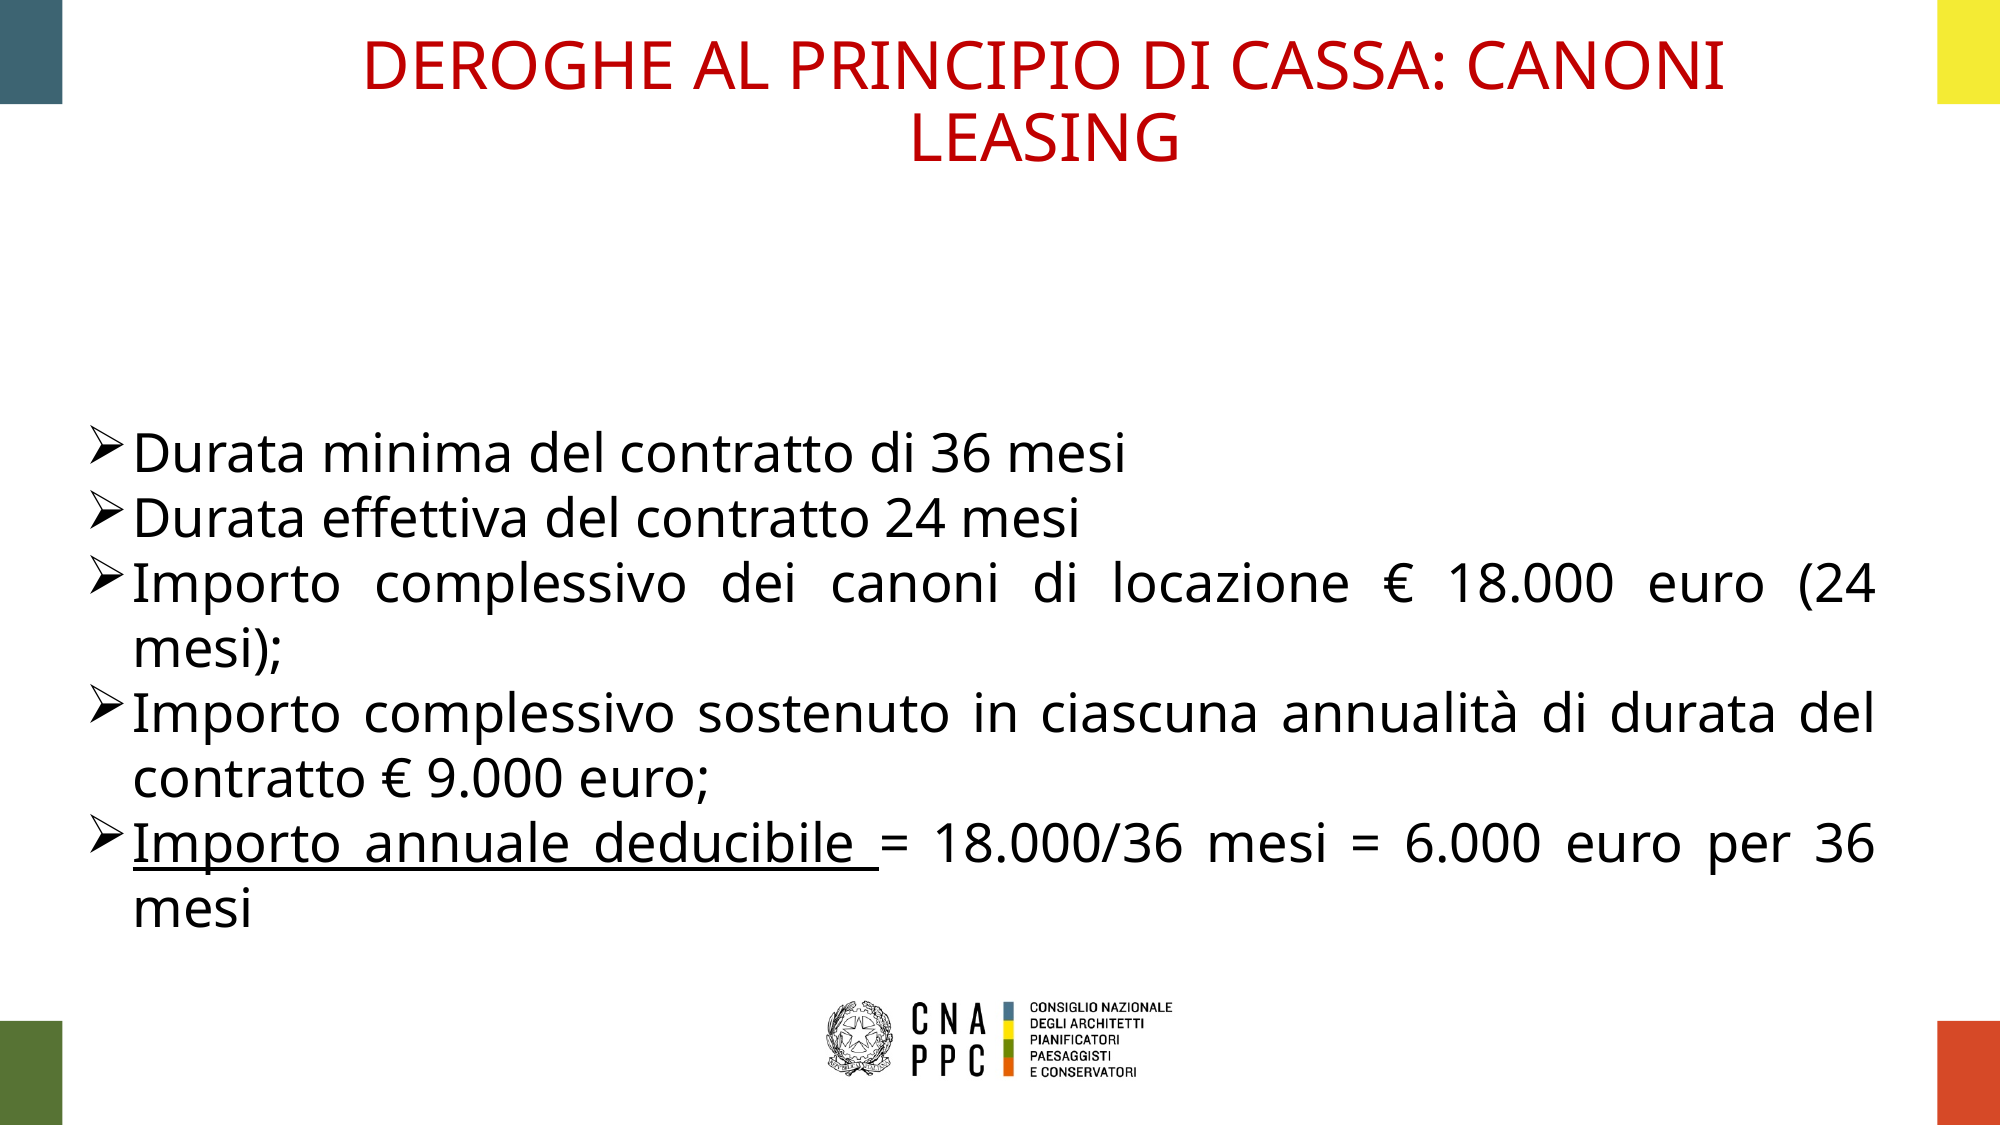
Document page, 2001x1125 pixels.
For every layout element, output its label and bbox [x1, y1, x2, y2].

text_box [0, 0, 2000, 1125]
